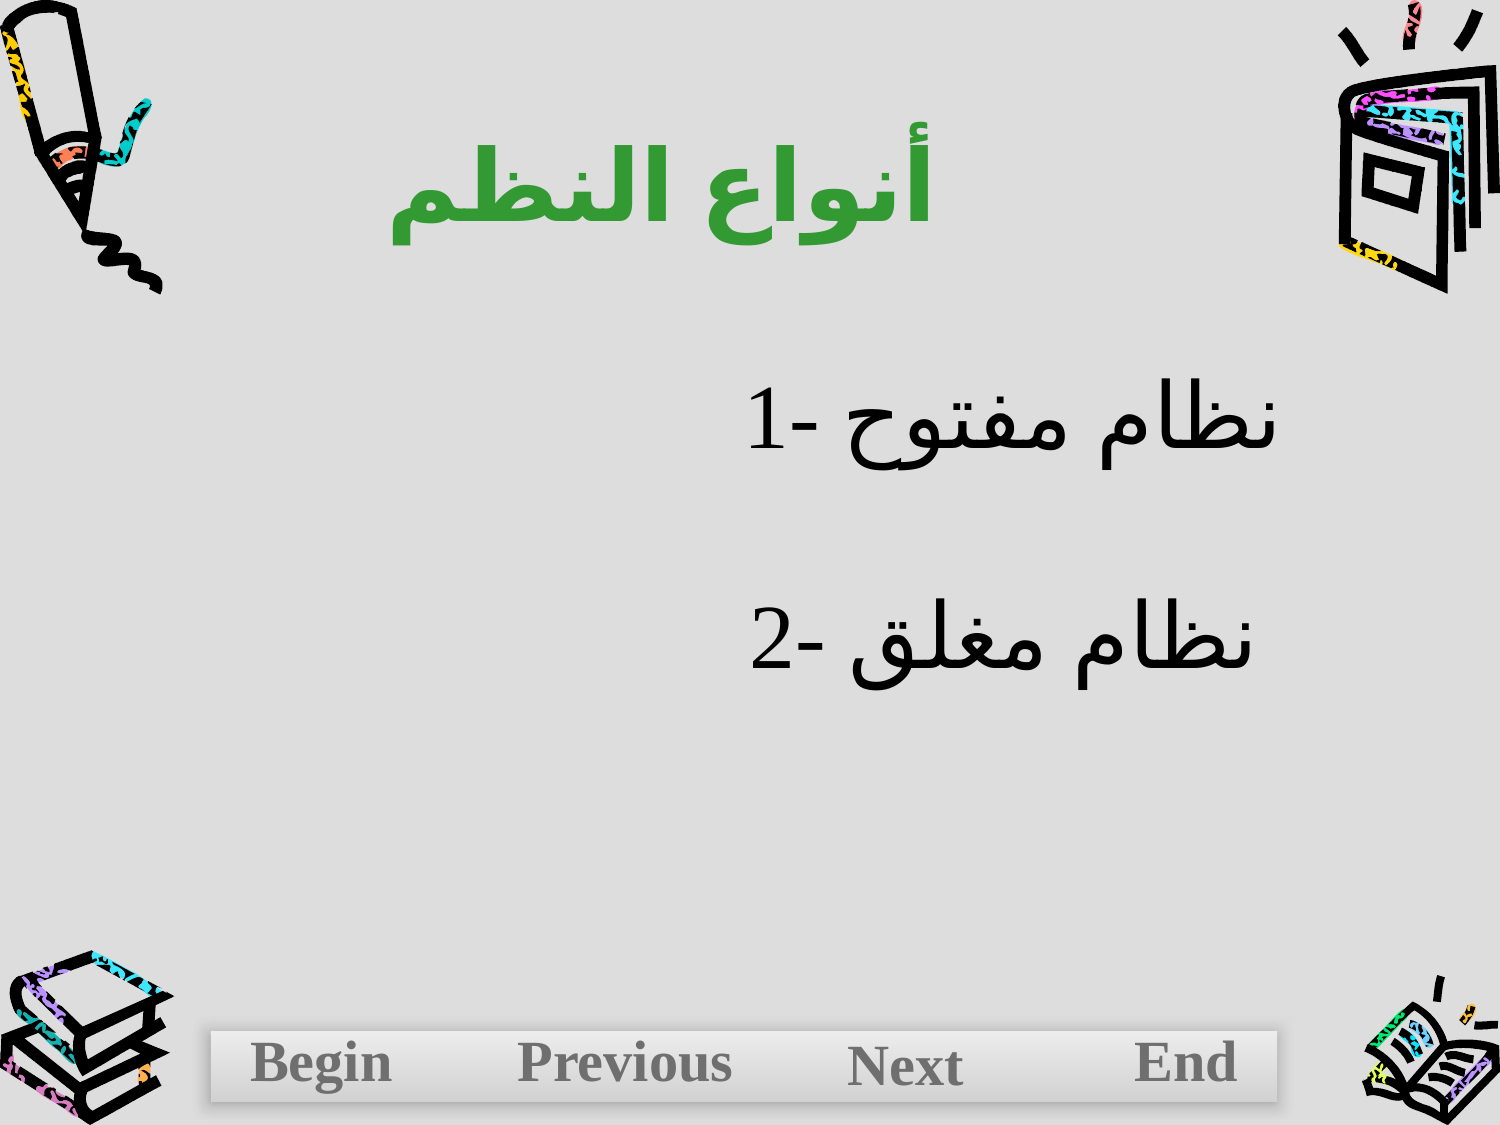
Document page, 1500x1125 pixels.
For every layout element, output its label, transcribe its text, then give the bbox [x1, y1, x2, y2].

text_box أنواع النظم [371, 113, 953, 249]
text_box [210, 1015, 1278, 1106]
text_box 1- نظام مفتوح 2- نظام مغلق [277, 349, 1297, 695]
